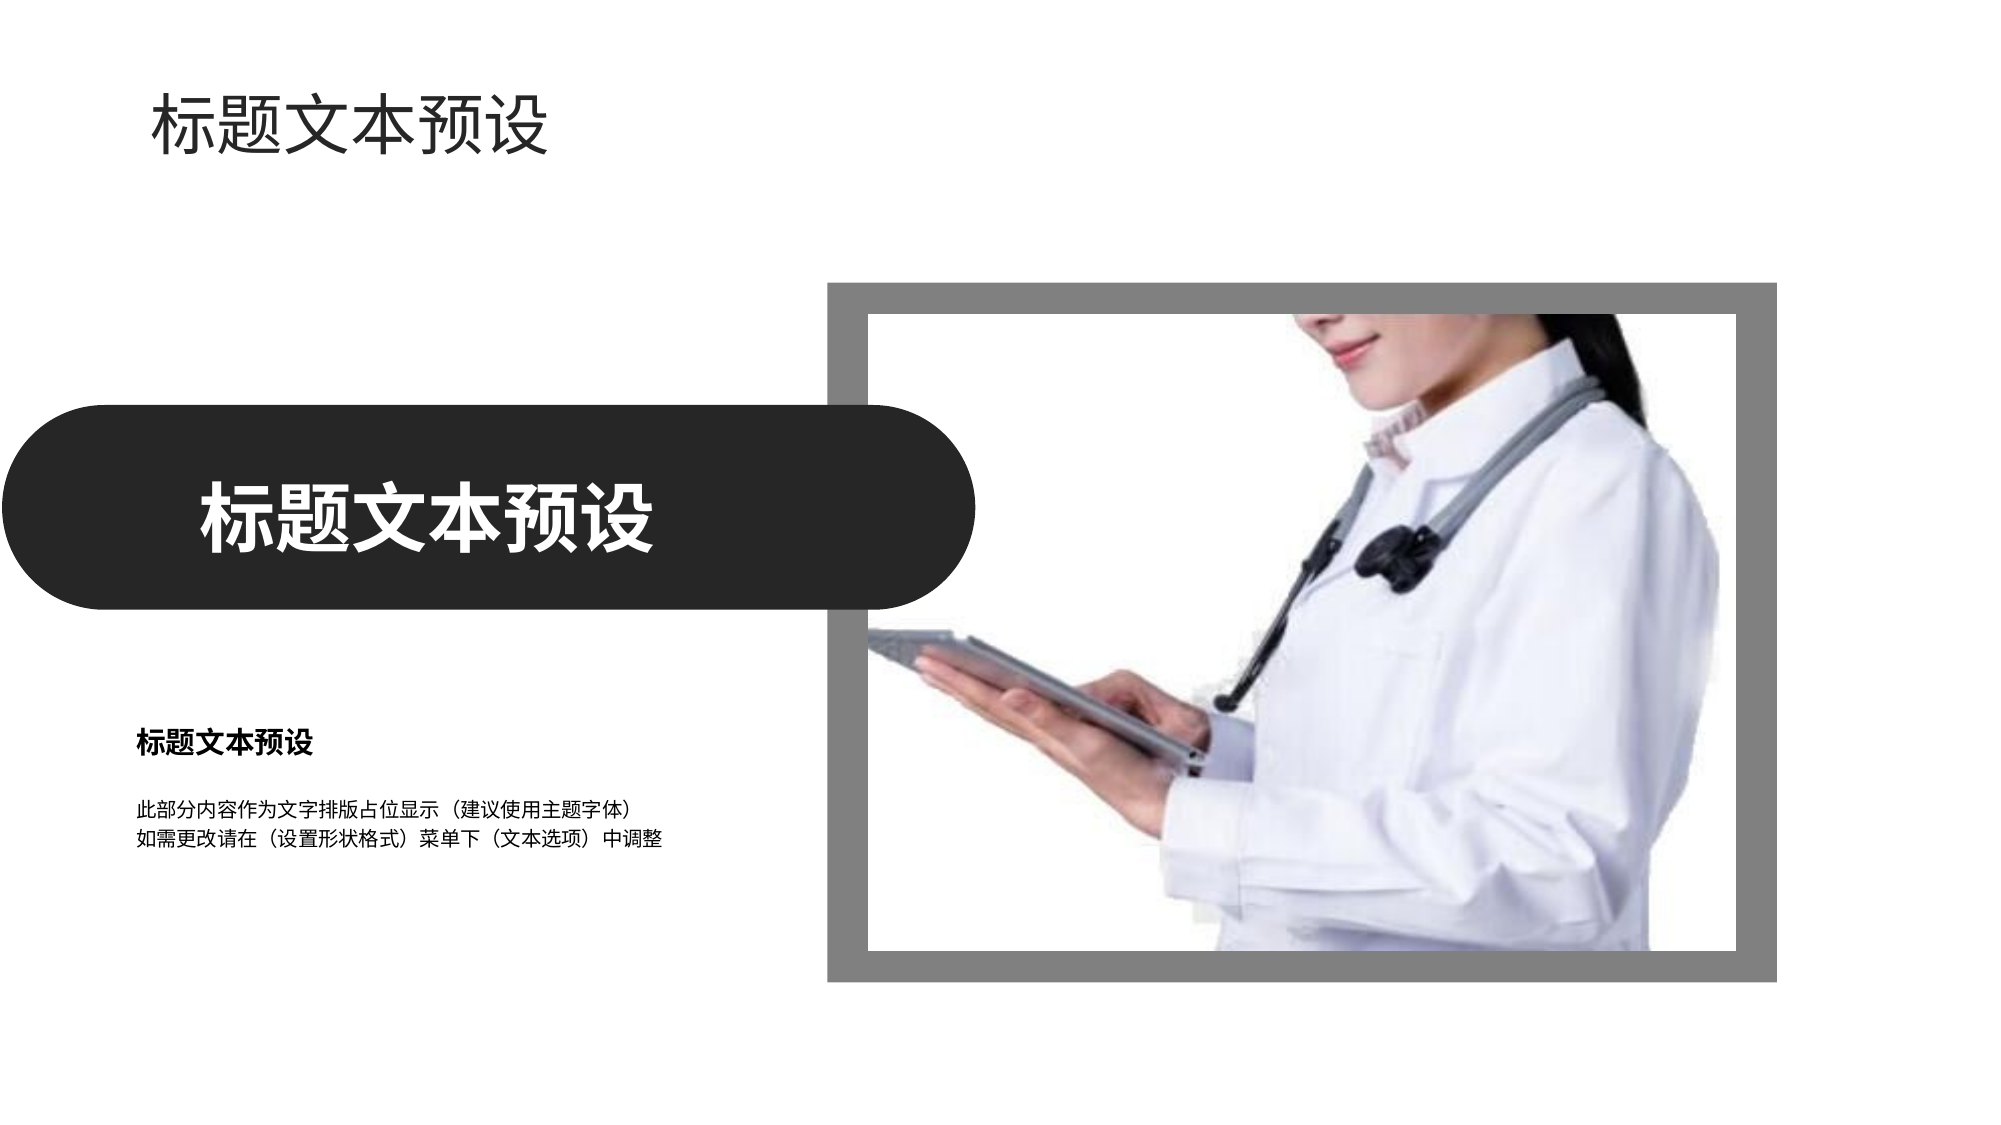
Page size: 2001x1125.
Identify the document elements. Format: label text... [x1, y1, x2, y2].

picture [868, 314, 1736, 951]
text_box [826, 281, 1778, 983]
text_box 标题文本预设 [121, 716, 748, 768]
text_box 此部分内容作为文字排版占位显示（建议使用主题字体） 如需更改请在（设置形状格式）菜单下（文本选项）中调整 [121, 784, 748, 879]
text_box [2, 404, 976, 610]
text_box 标题文本预设 [135, 75, 566, 171]
